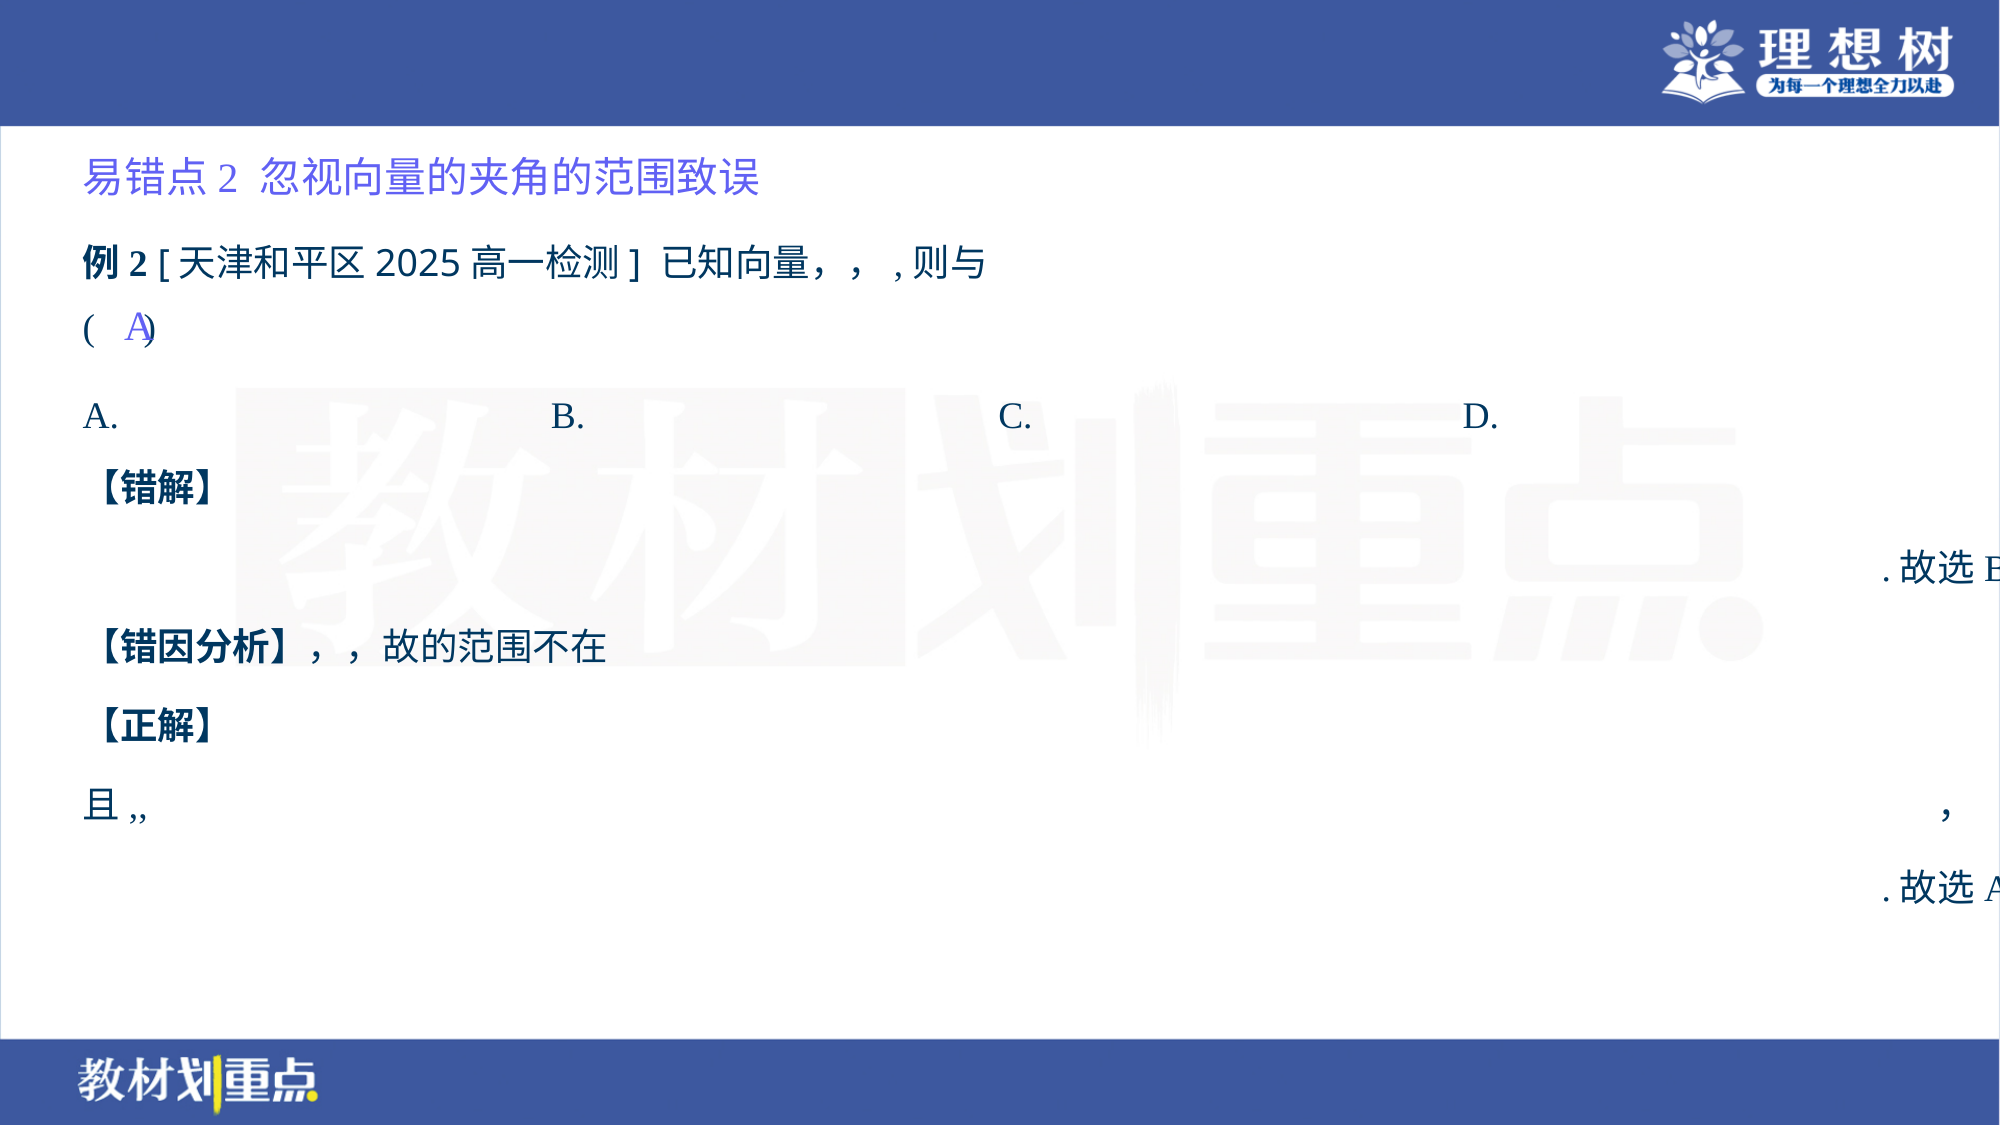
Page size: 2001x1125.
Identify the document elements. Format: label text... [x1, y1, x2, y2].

picture [1992, 569, 2000, 579]
picture [1992, 879, 2000, 891]
text_box 易错点2 忽视向量的夹角的范围致误 [82, 129, 1817, 264]
picture [0, 0, 2000, 1125]
text_box A [109, 296, 170, 347]
picture [1992, 558, 2000, 567]
